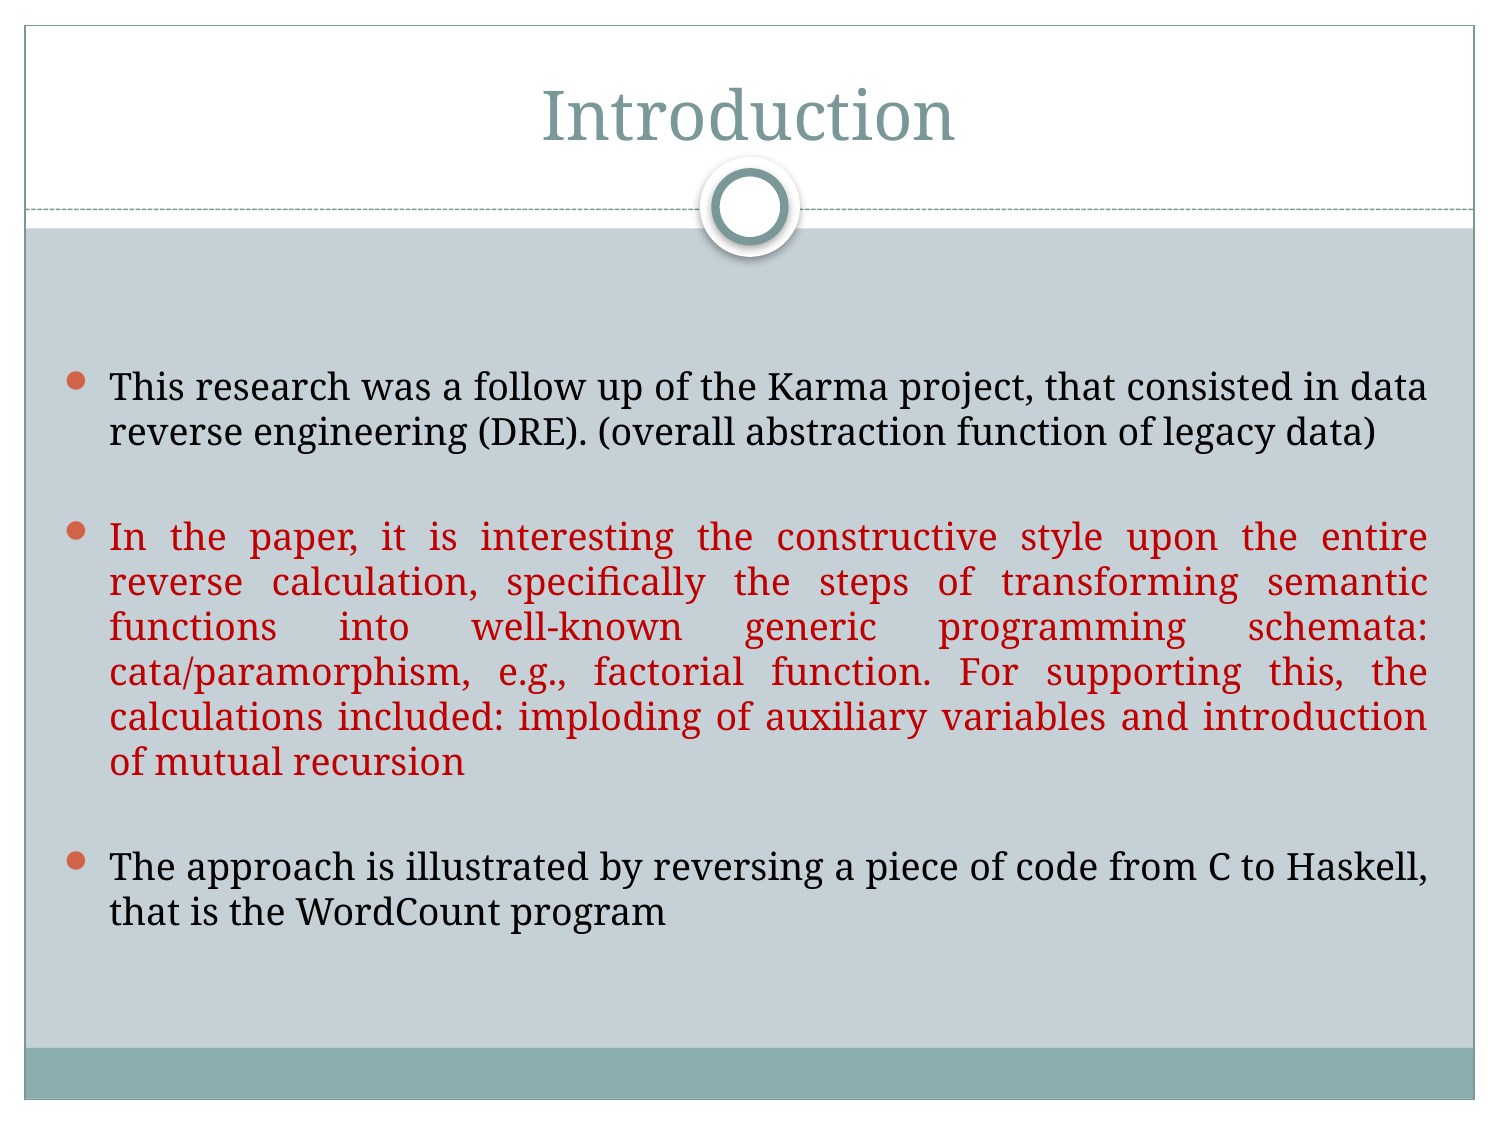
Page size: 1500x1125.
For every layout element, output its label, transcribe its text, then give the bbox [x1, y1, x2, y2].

title Introduction [49, 37, 1450, 162]
list This research was a follow up of the Karma project, that consisted in data reverse engineering (DRE). (overall abstraction function of legacy data) In the paper, it is interesting the constructive style upon the entire reverse calculation, specifically the steps of transforming semantic functions into well-known generic programming schemata: cata/paramorphism, e.g., factorial function. For supporting this, the calculations included: imploding of auxiliary variables and introduction of mutual recursion The approach is illustrated by reversing a piece of code from C to Haskell, that is the WordCount program [49, 250, 1445, 1001]
